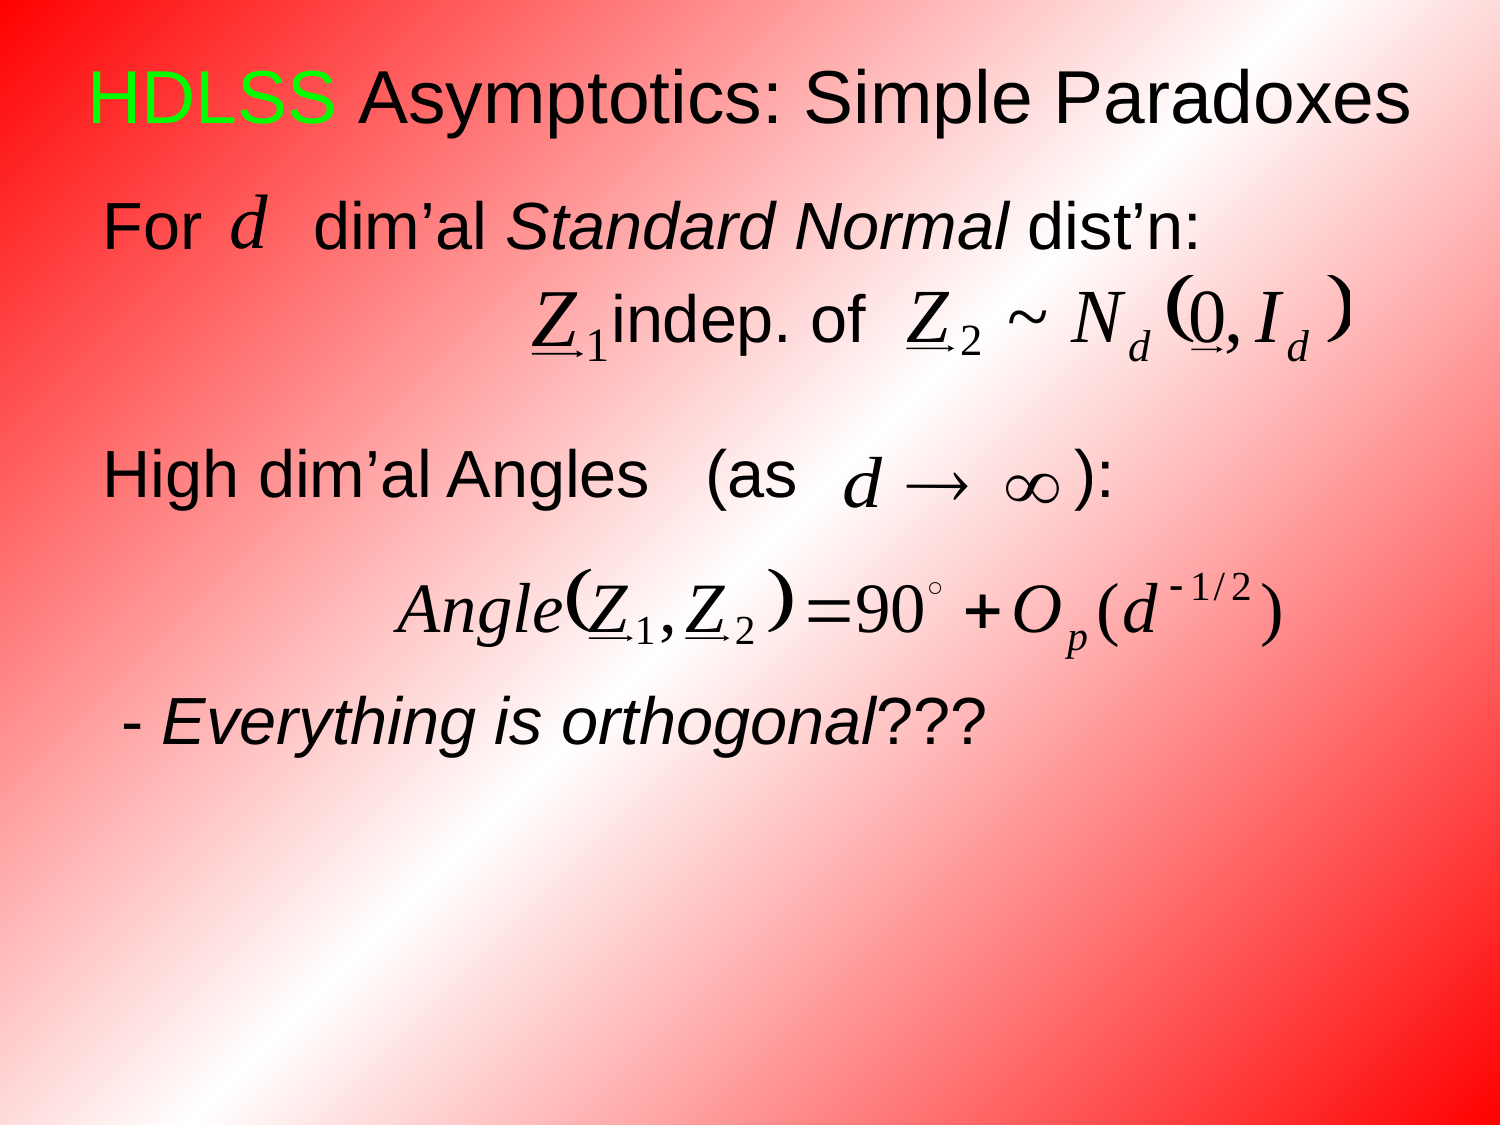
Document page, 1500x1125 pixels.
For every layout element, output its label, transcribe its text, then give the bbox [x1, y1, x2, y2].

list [837, 449, 1068, 517]
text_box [899, 274, 1351, 371]
list For dim’al Standard Normal dist’n: indep. of High dim’al Angles (as ): - Everything is orthogonal??? [87, 174, 1409, 1088]
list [224, 187, 284, 259]
title HDLSS Asymptotics: Simple Paradoxes [62, 24, 1438, 163]
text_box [524, 274, 615, 372]
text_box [387, 561, 1290, 665]
